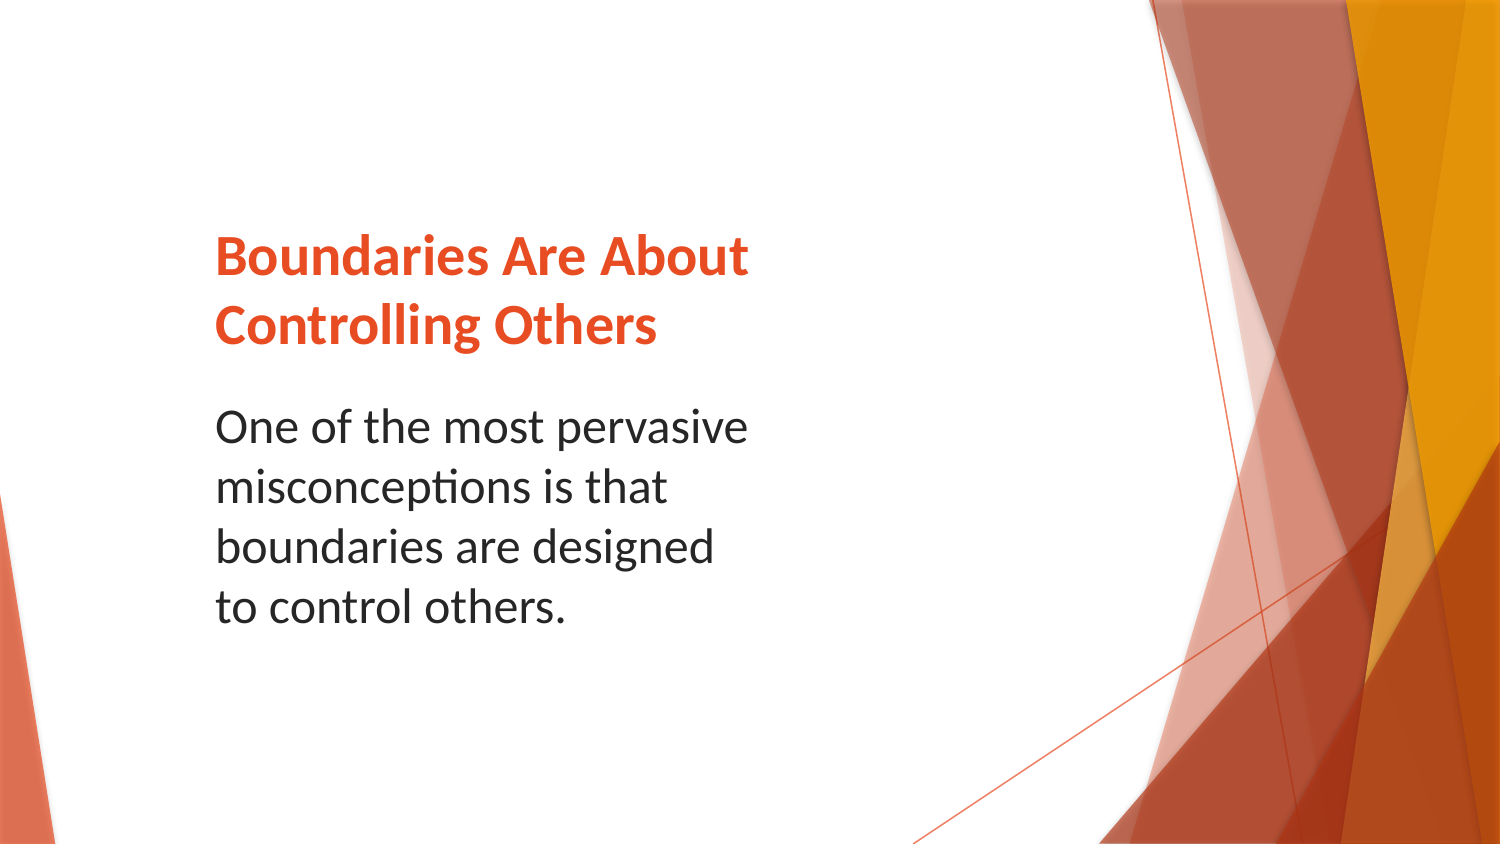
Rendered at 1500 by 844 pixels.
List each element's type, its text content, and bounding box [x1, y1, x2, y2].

title Boundaries Are About Controlling Others [200, 209, 1258, 379]
list One of the most pervasive misconceptions is that boundaries are designed to control others. [200, 386, 904, 812]
